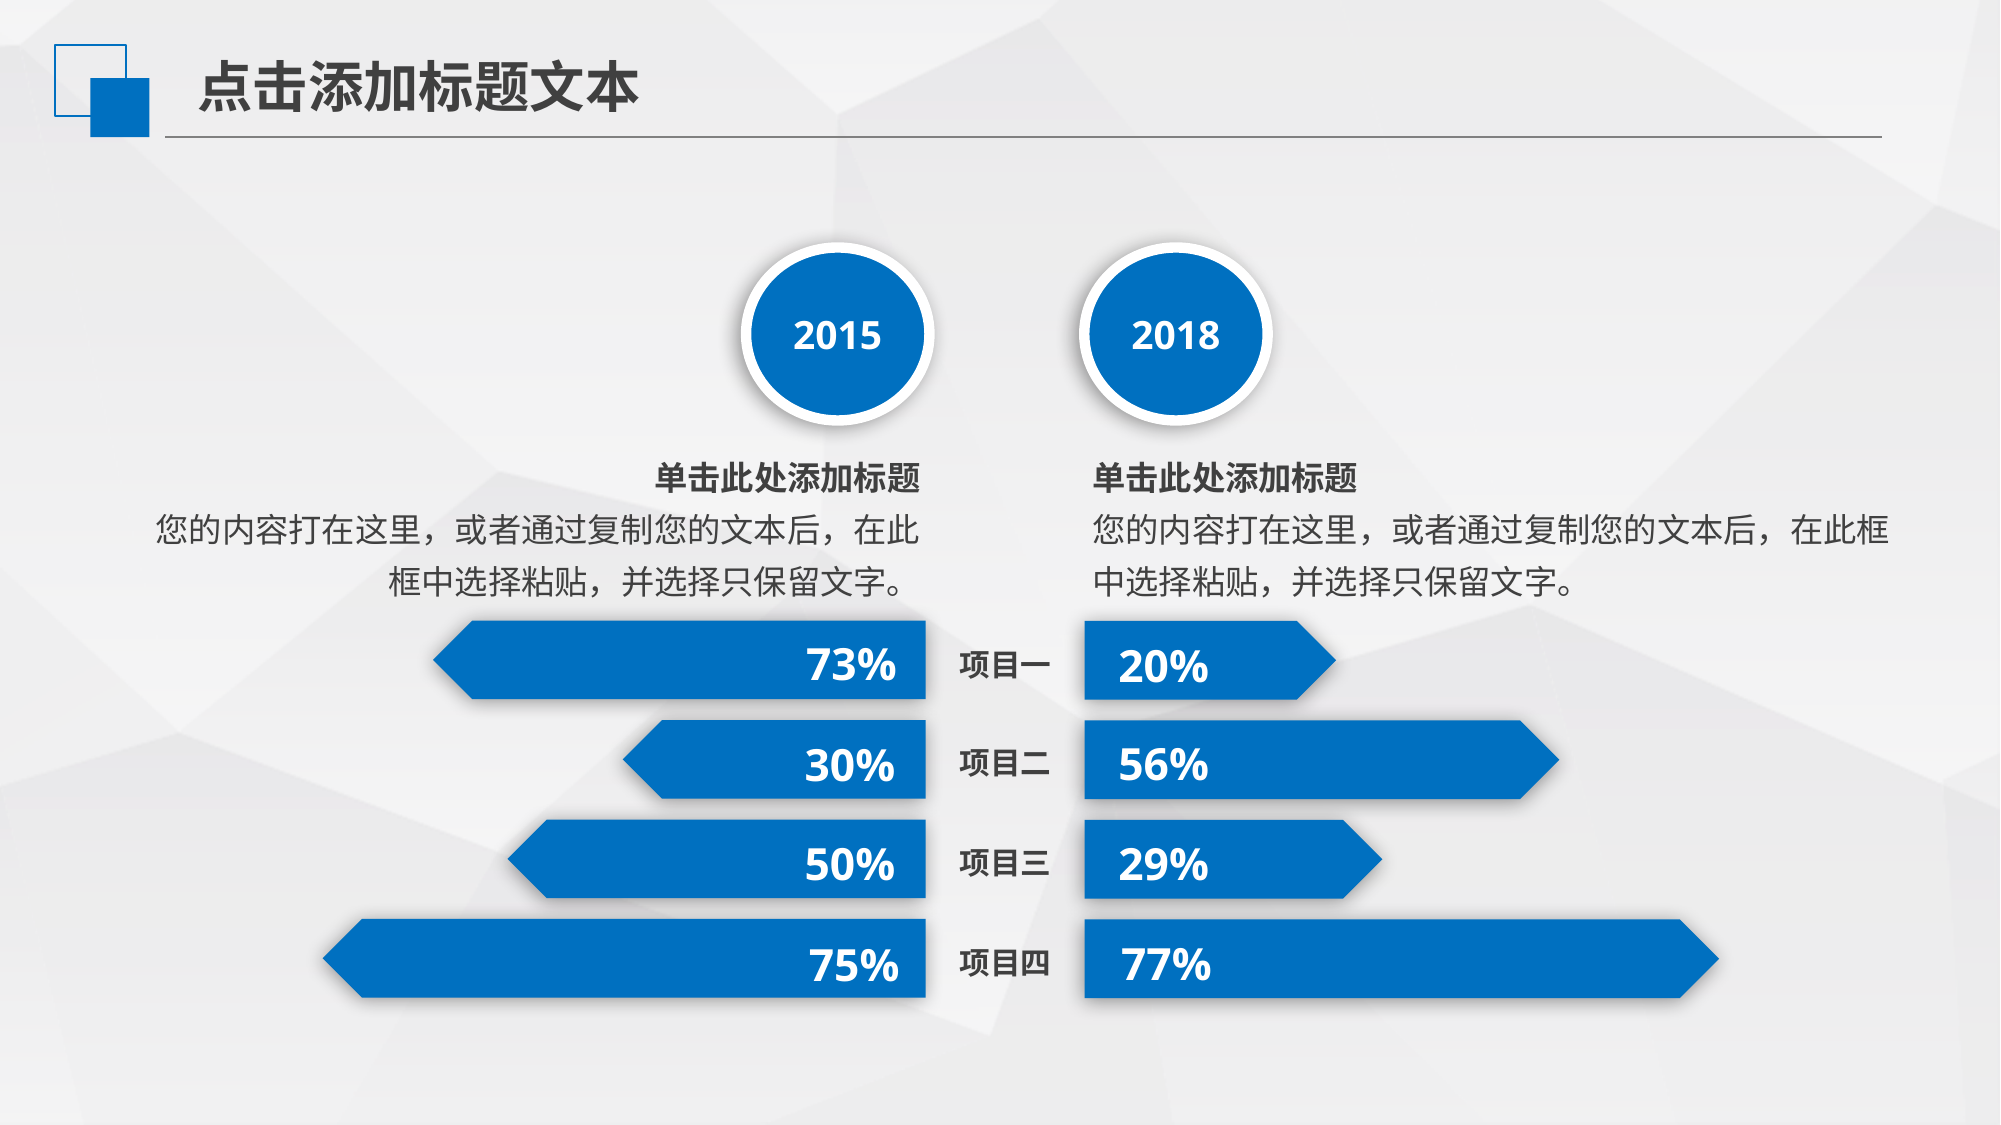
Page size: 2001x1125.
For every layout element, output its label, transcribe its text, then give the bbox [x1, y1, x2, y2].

text_box 2015 [743, 245, 932, 423]
text_box 20% [1103, 630, 1225, 699]
text_box [430, 618, 928, 702]
text_box 项目四 [944, 936, 1067, 988]
text_box 30% [789, 729, 911, 798]
text_box 75% [793, 929, 915, 998]
text_box 73% [790, 628, 913, 698]
text_box 项目一 [944, 637, 1067, 690]
text_box 项目二 [944, 736, 1067, 789]
text_box 29% [1103, 828, 1225, 897]
text_box 点击添加标题文本 [182, 44, 656, 127]
text_box [1082, 817, 1385, 901]
text_box 56% [1103, 728, 1225, 797]
text_box [1082, 917, 1722, 1001]
text_box 2018 [1082, 245, 1270, 423]
text_box [620, 717, 928, 801]
picture [0, 0, 2000, 1125]
text_box 单击此处添加标题 您的内容打在这里，或者通过复制您的文本后，在此框中选择粘贴，并选择只保留文字。 [133, 441, 929, 605]
text_box [1082, 718, 1562, 802]
text_box [320, 916, 928, 1000]
text_box 77% [1105, 928, 1228, 997]
text_box 项目三 [944, 836, 1067, 888]
text_box 单击此处添加标题 您的内容打在这里，或者通过复制您的文本后，在此框中选择粘贴，并选择只保留文字。 [1084, 441, 1898, 605]
text_box [1082, 618, 1339, 702]
text_box [505, 817, 928, 901]
text_box 50% [789, 828, 911, 897]
